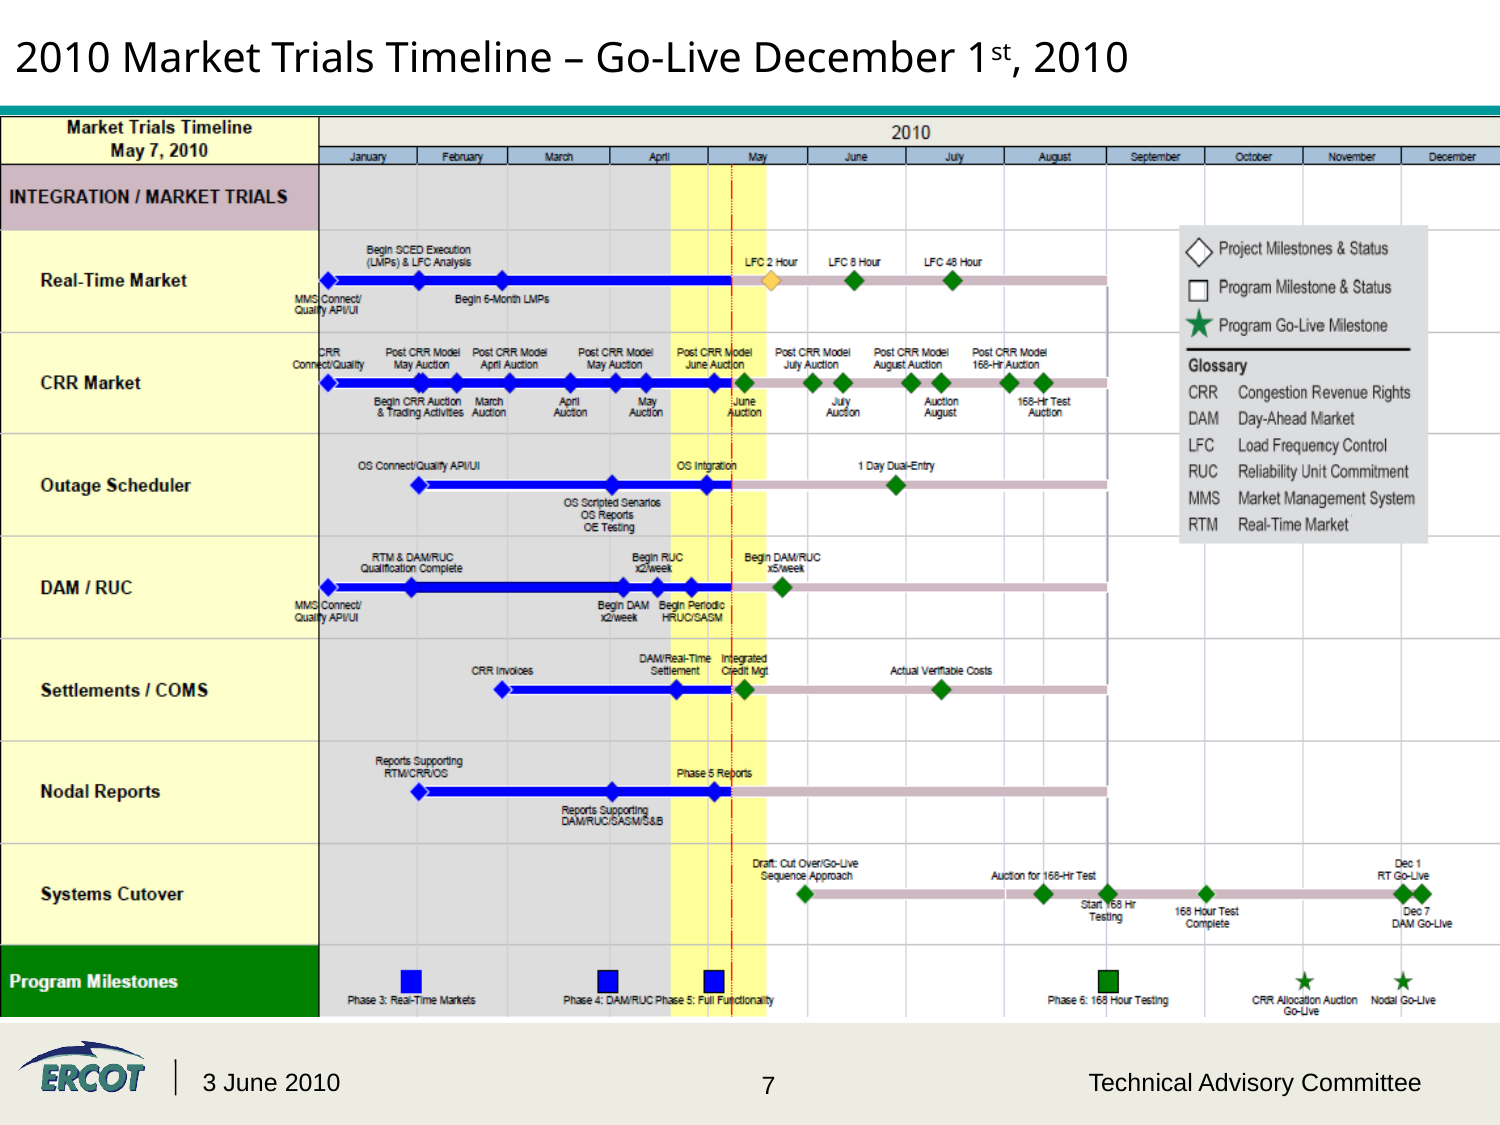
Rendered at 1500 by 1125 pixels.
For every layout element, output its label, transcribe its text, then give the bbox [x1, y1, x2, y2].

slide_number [187, 1059, 538, 1125]
picture [10, 1031, 151, 1111]
footer Technical Advisory Committee [999, 1059, 1438, 1125]
title 2010 Market Trials Timeline – Go-Live December 1st, 2010 [0, 0, 1451, 113]
picture [0, 116, 1500, 1017]
